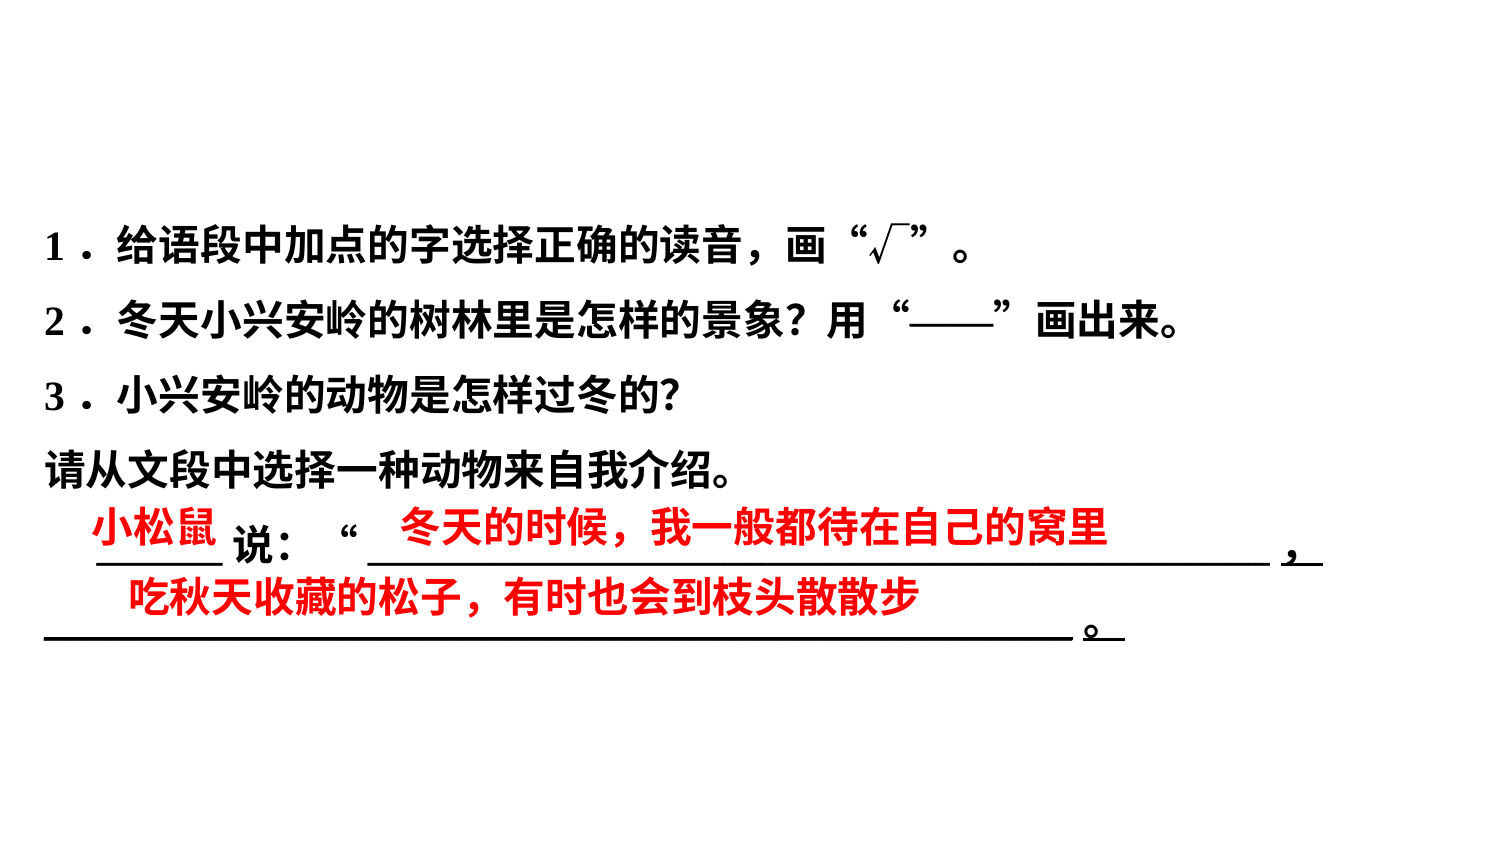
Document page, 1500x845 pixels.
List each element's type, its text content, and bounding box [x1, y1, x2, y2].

text_box 小松鼠 [77, 492, 233, 558]
text_box 吃秋天收藏的松子，有时也会到枝头散散步 [113, 563, 937, 629]
text_box 1．给语段中加点的字选择正确的读音，画“√”。 2．冬天小兴安岭的树林里是怎样的景象？用“——”画出来。 3．小兴安岭的动物是怎样过冬的？ 请从文段中选择一种动物来自我介绍。 ______说：“___________________________________________， _________________________________________________。 [29, 185, 1436, 651]
text_box 冬天的时候，我一般都待在自己的窝里 [384, 492, 1125, 558]
